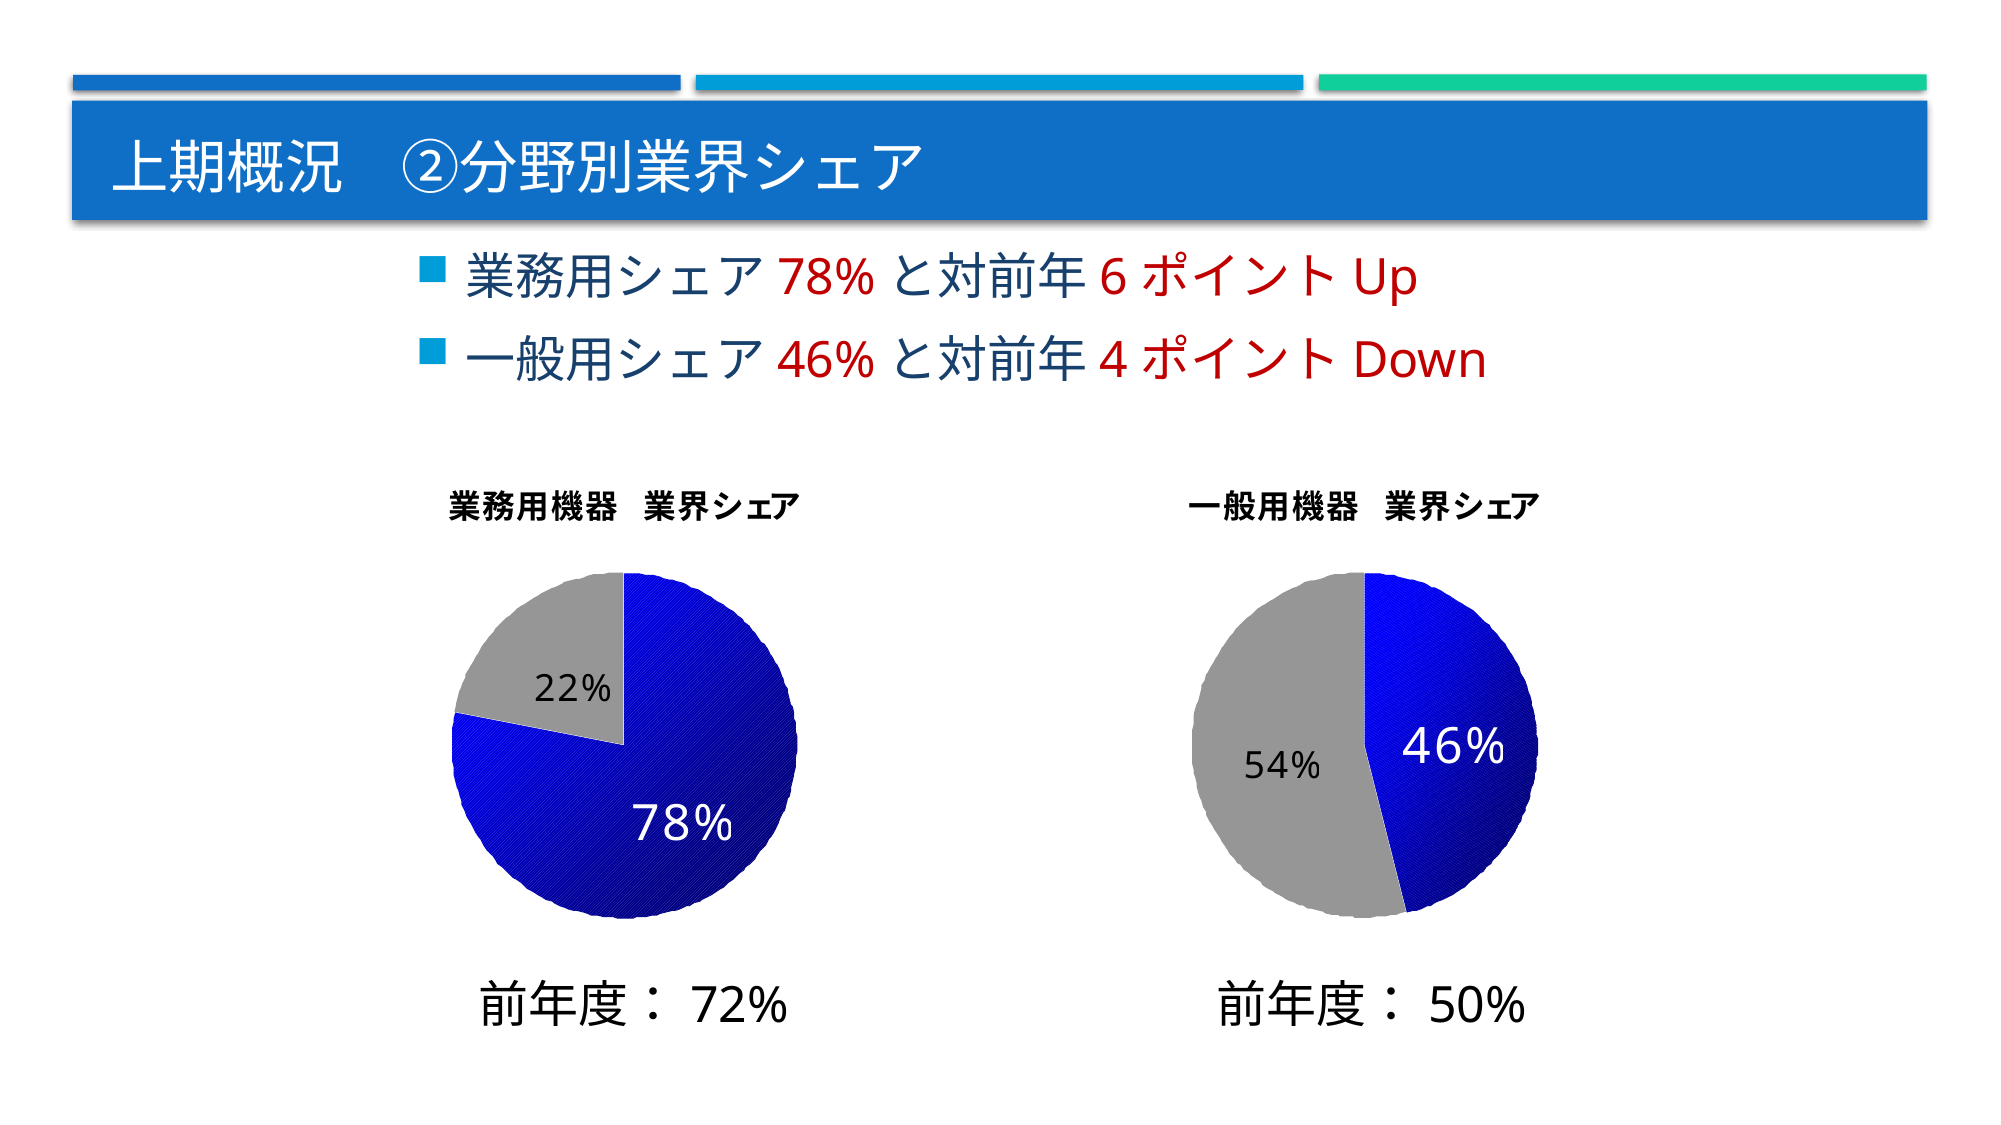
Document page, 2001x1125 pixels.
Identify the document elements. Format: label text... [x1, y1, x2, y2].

picture [1082, 456, 1648, 966]
picture [341, 456, 907, 966]
list 業務用シェア78%と対前年6ポイントUp 一般用シェア46%と対前年4ポイントDown [399, 237, 1675, 411]
title 上期概況 ②分野別業界シェア [95, 115, 1905, 209]
text_box 前年度：72% [463, 974, 804, 1040]
text_box 前年度：50% [1201, 974, 1542, 1040]
